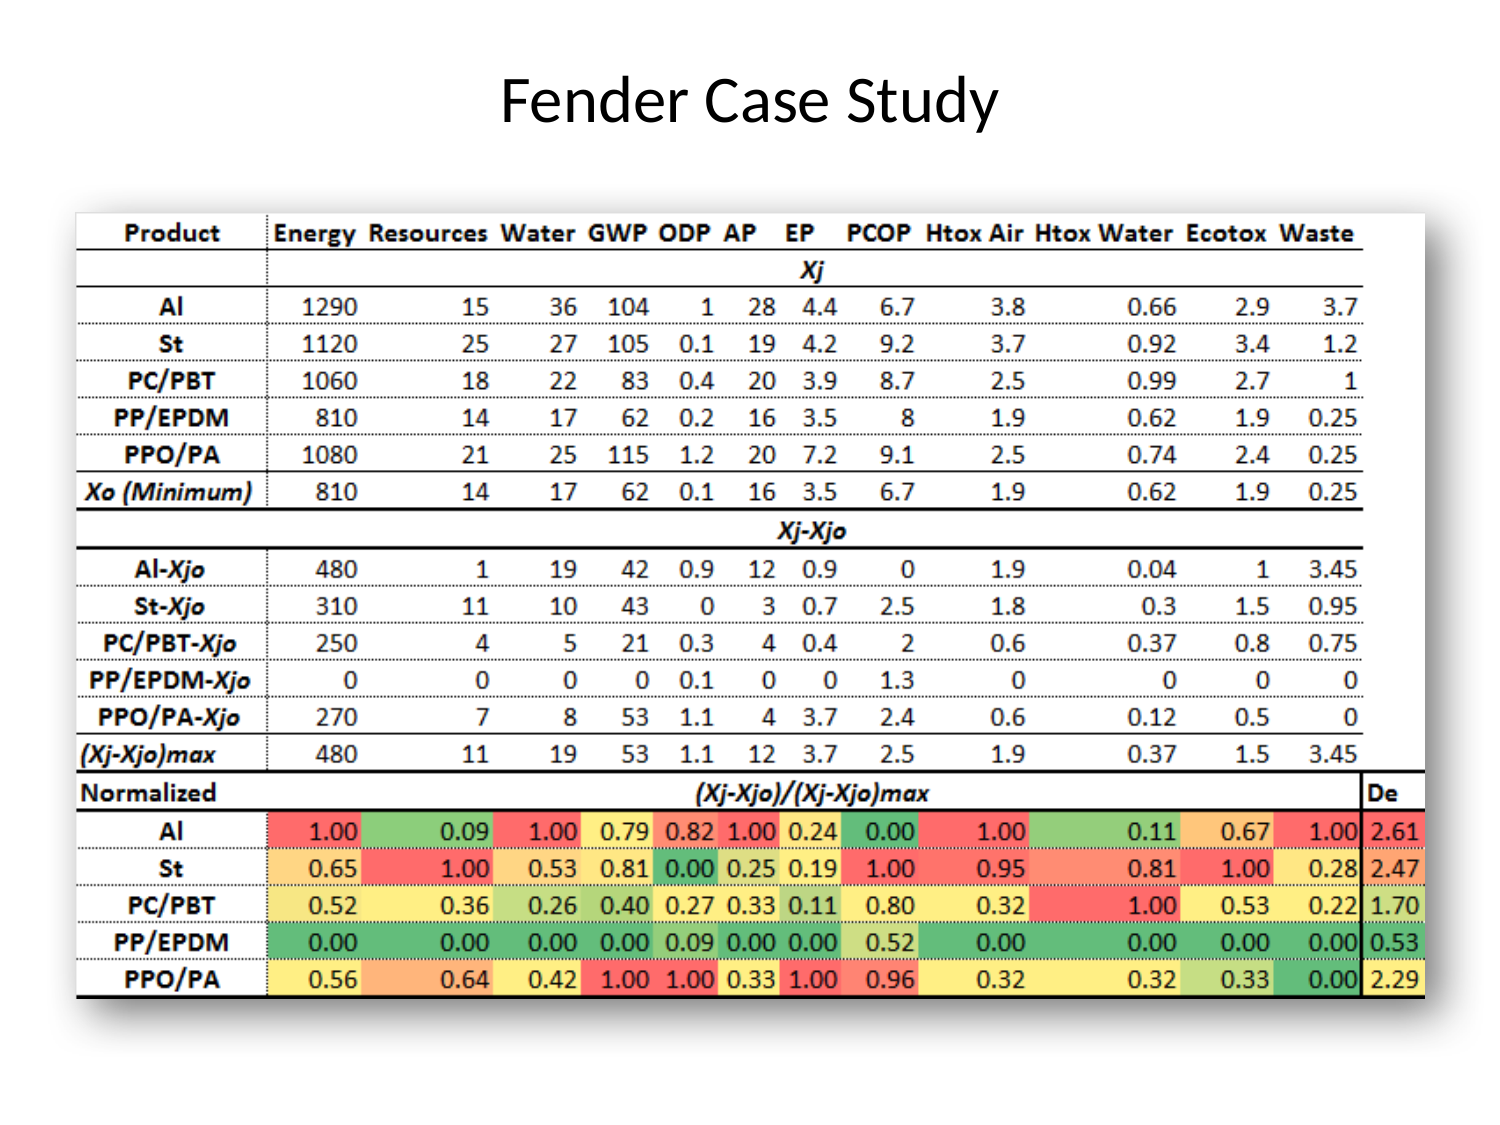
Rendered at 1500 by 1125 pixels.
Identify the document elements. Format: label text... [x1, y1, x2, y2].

picture [74, 212, 1426, 999]
title Fender Case Study [75, 12, 1425, 200]
